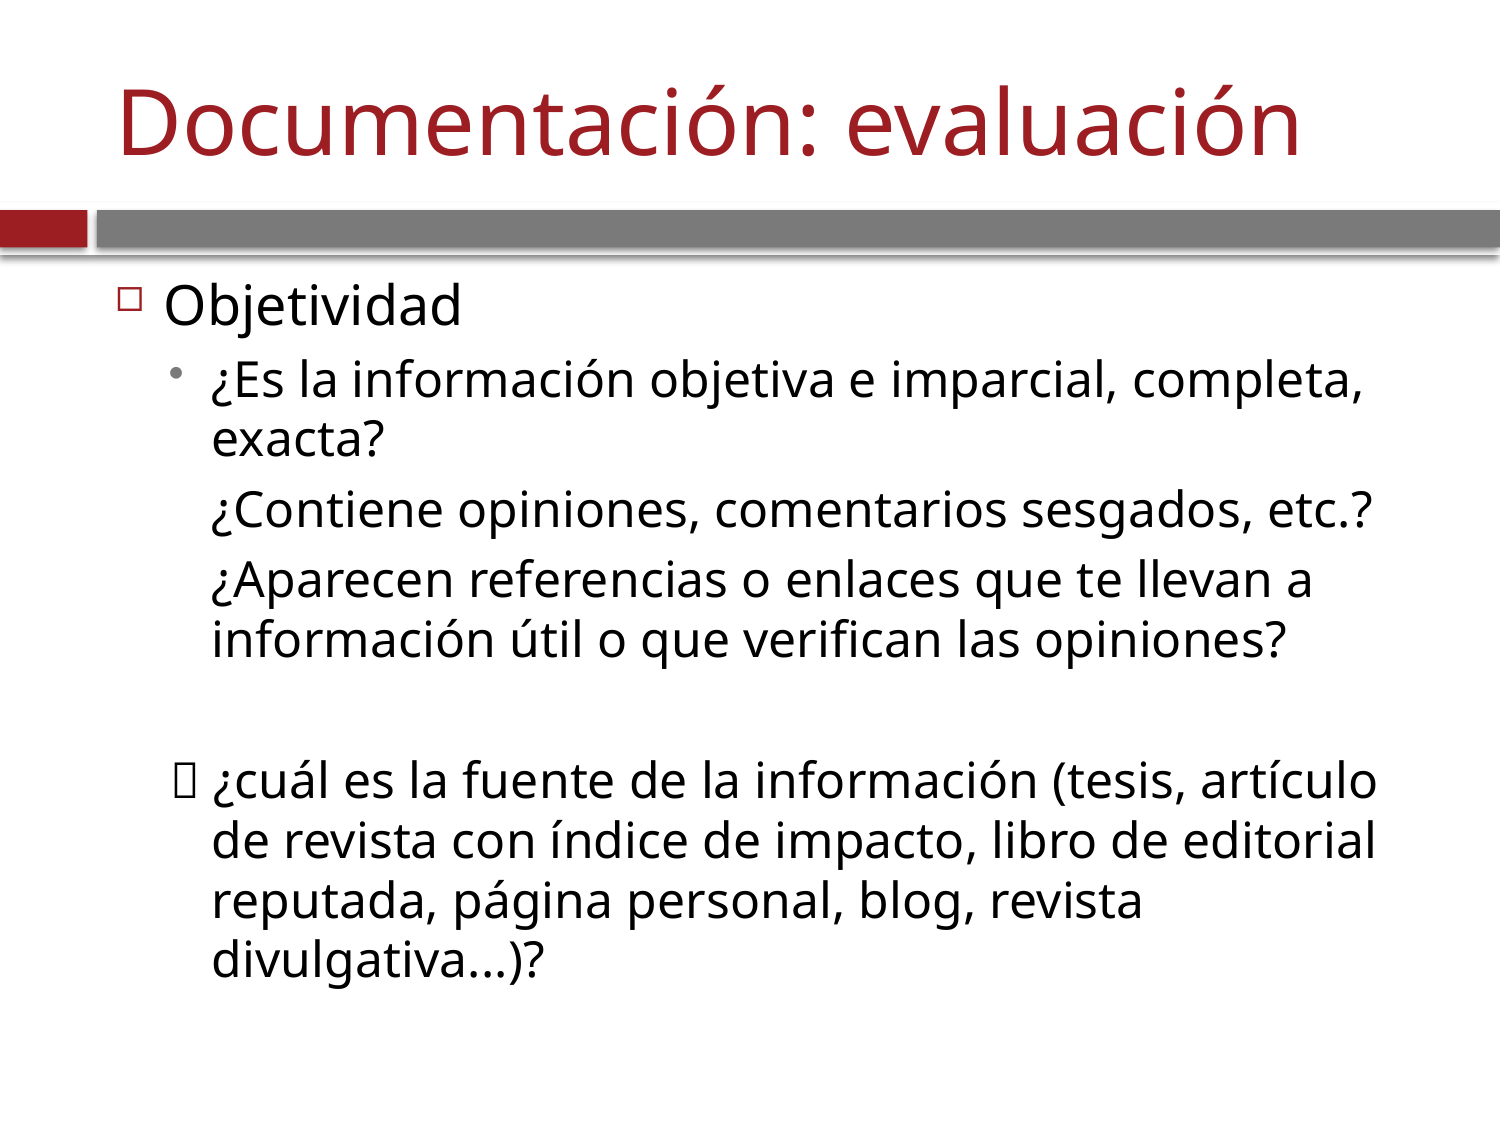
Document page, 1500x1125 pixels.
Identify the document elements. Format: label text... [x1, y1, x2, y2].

title Documentación: evaluación [100, 37, 1438, 200]
list Objetividad ¿Es la información objetiva e imparcial, completa, exacta? ¿Contiene opiniones, comentarios sesgados, etc.? ¿Aparecen referencias o enlaces que te llevan a información útil o que verifican las opiniones?  ¿cuál es la fuente de la información (tesis, artículo de revista con índice de impacto, libro de editorial reputada, página personal, blog, revista divulgativa...)? [100, 262, 1438, 1000]
